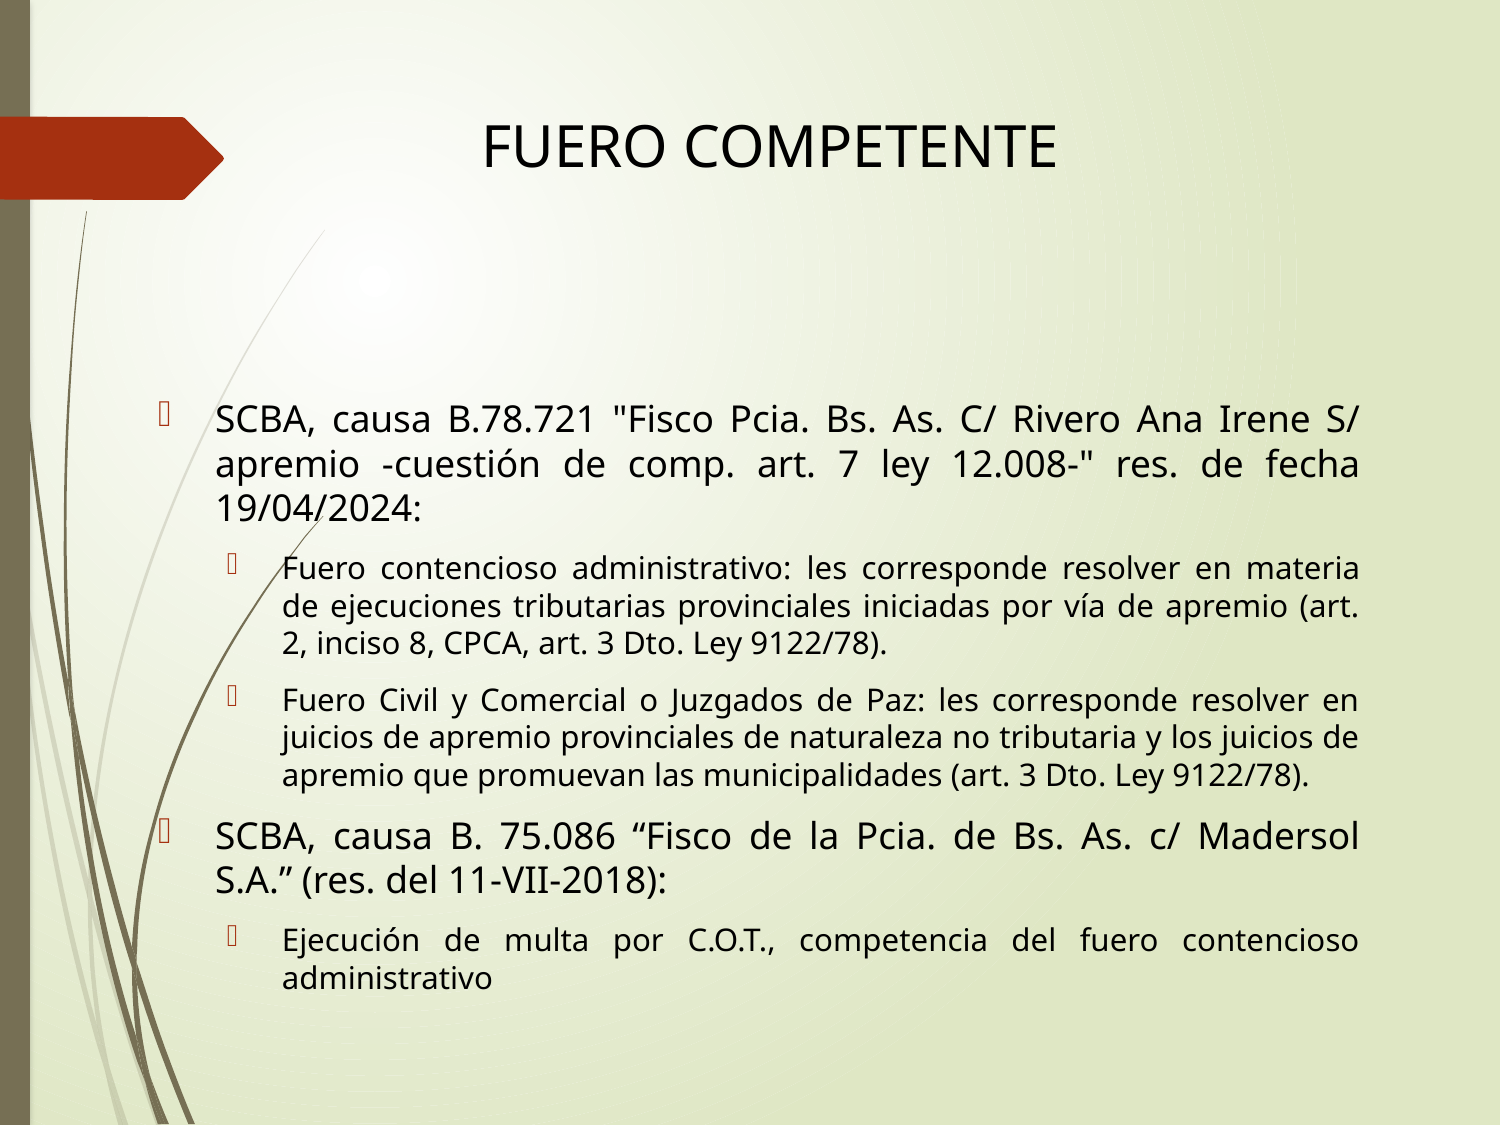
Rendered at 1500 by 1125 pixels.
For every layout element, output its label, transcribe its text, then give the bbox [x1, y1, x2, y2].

list SCBA, causa B.78.721 "Fisco Pcia. Bs. As. C/ Rivero Ana Irene S/ apremio -cuestión de comp. art. 7 ley 12.008-" res. de fecha 19/04/2024: Fuero contencioso administrativo: les corresponde resolver en materia de ejecuciones tributarias provinciales iniciadas por vía de apremio (art. 2, inciso 8, CPCA, art. 3 Dto. Ley 9122/78). Fuero Civil y Comercial o Juzgados de Paz: les corresponde resolver en juicios de apremio provinciales de naturaleza no tributaria y los juicios de apremio que promuevan las municipalidades (art. 3 Dto. Ley 9122/78). SCBA, causa B. 75.086 “Fisco de la Pcia. de Bs. As. c/ Madersol S.A.” (res. del 11-VII-2018): Ejecución de multa por C.O.T., competencia del fuero contencioso administrativo [143, 326, 1376, 1012]
title Fuero competente [230, 101, 1312, 312]
